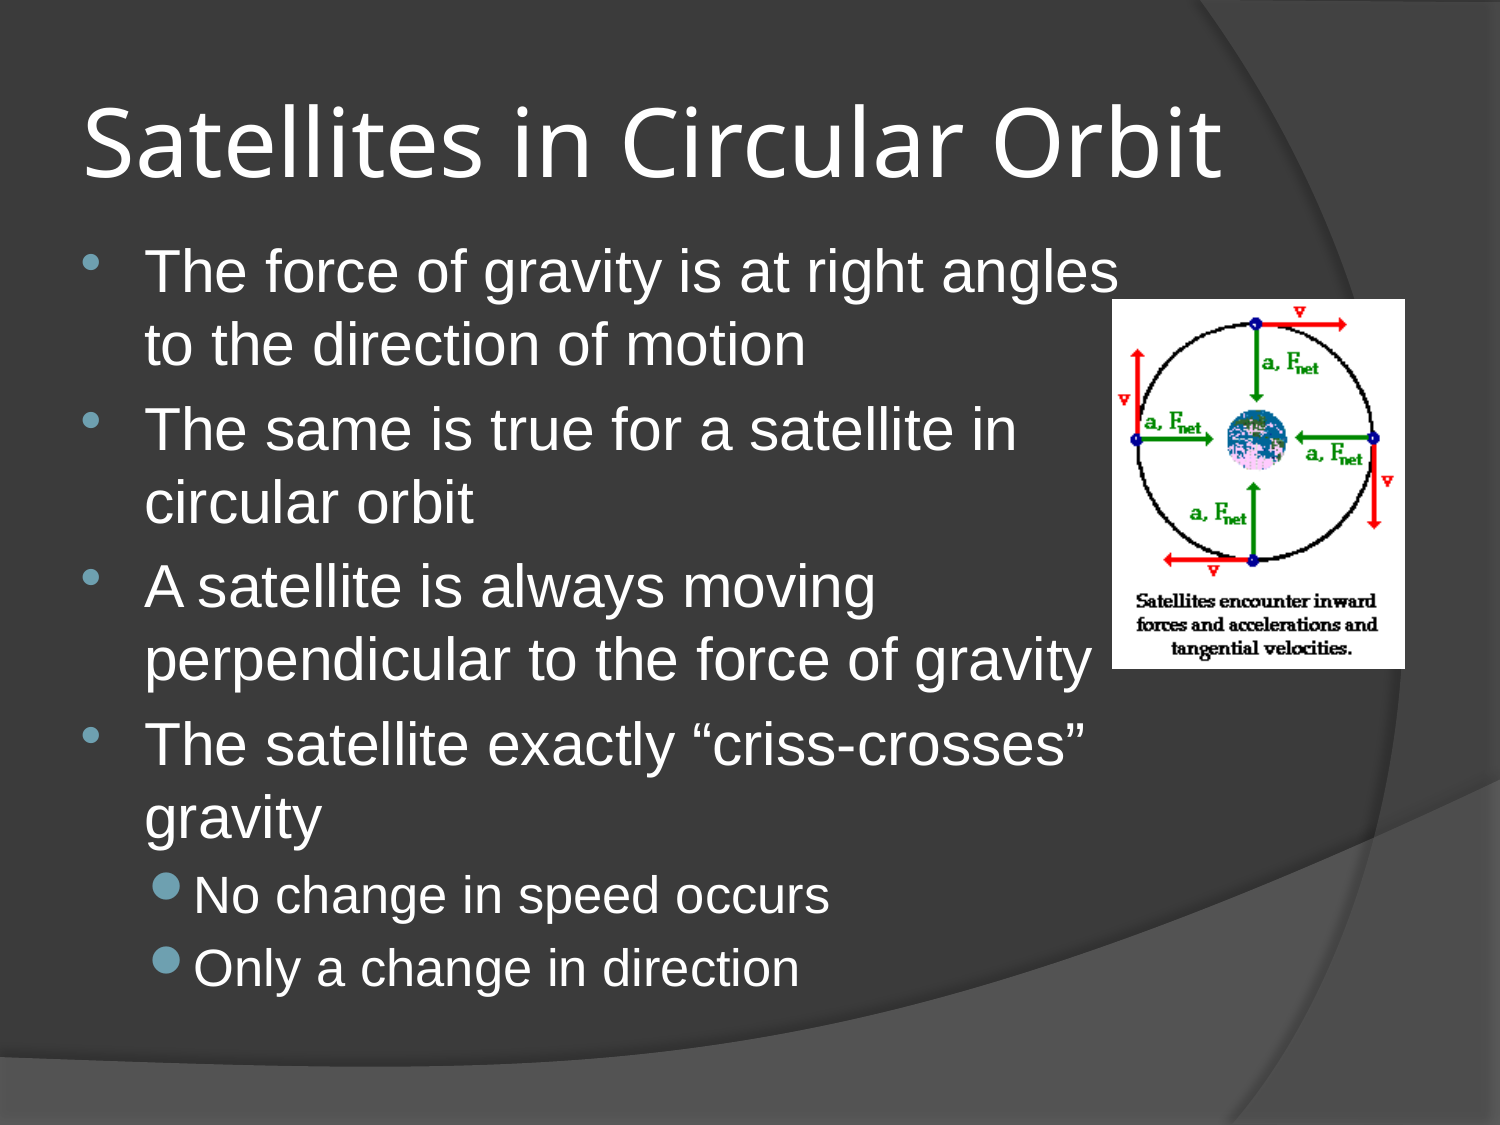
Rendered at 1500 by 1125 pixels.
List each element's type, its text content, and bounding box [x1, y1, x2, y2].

list The force of gravity is at right angles to the direction of motion The same is true for a satellite in circular orbit A satellite is always moving perpendicular to the force of gravity The satellite exactly “criss-crosses” gravity No change in speed occurs Only a change in direction [62, 224, 1138, 1063]
picture [1112, 299, 1405, 669]
title Satellites in Circular Orbit [75, 45, 1300, 233]
